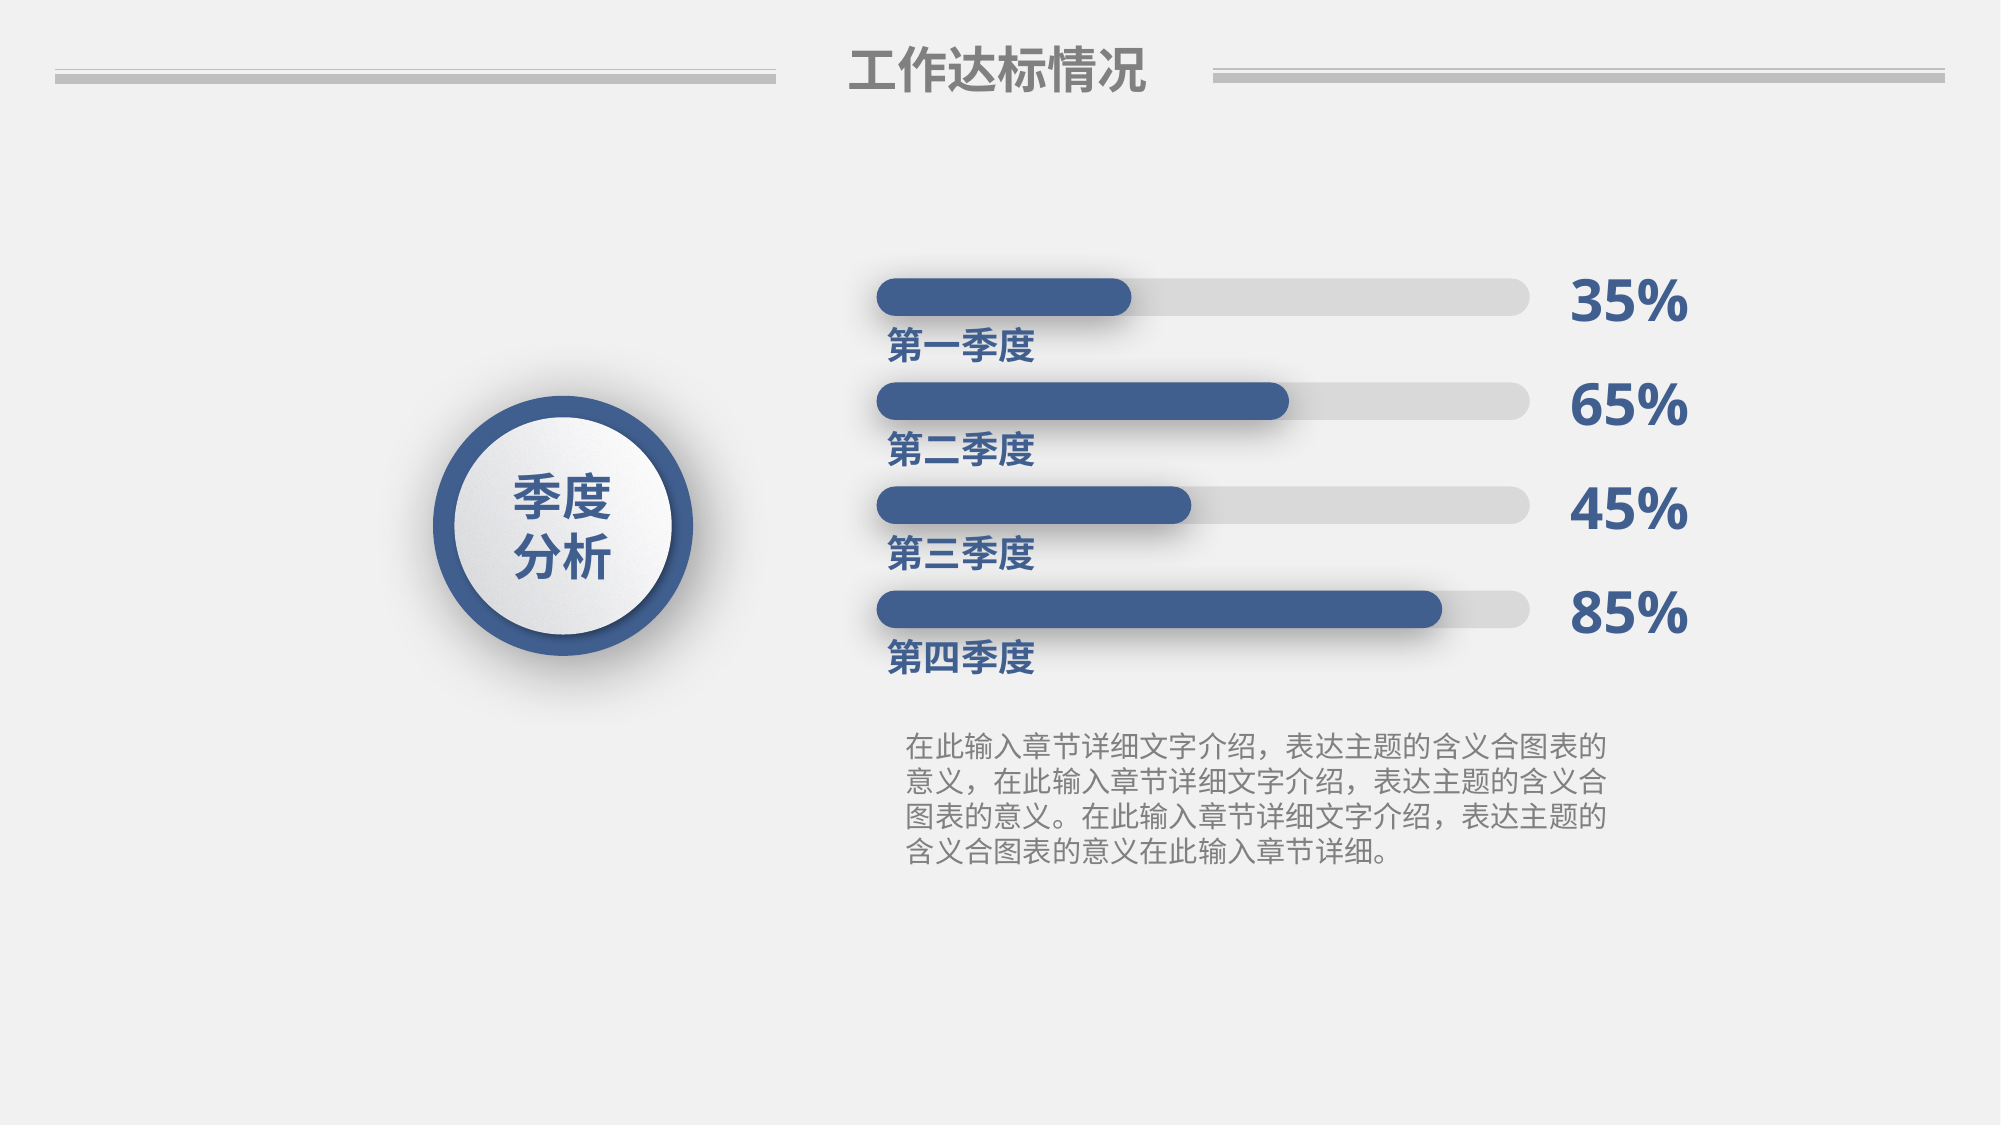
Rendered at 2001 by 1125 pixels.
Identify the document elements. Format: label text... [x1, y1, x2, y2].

text_box 65% [1555, 359, 1705, 445]
text_box 第三季度 [871, 522, 1051, 583]
text_box 在此输入章节详细文字介绍，表达主题的含义合图表的意义，在此输入章节详细文字介绍，表达主题的含义合图表的意义。在此输入章节详细文字介绍，表达主题的含义合图表的意义在此输入章节详细。 [905, 728, 1627, 869]
text_box [876, 278, 1132, 316]
text_box [1142, 276, 1532, 318]
text_box [876, 590, 1443, 629]
text_box 85% [1555, 567, 1705, 653]
text_box 35% [1555, 255, 1705, 341]
text_box 第一季度 [871, 314, 1051, 375]
text_box [876, 382, 1290, 420]
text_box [432, 395, 694, 657]
text_box [876, 486, 1192, 524]
text_box 45% [1555, 463, 1705, 549]
text_box 工作达标情况 [782, 30, 1213, 106]
text_box [1200, 484, 1532, 527]
text_box 第四季度 [871, 626, 1051, 687]
text_box [1451, 588, 1532, 631]
text_box [1298, 380, 1532, 423]
text_box 第二季度 [871, 418, 1051, 479]
